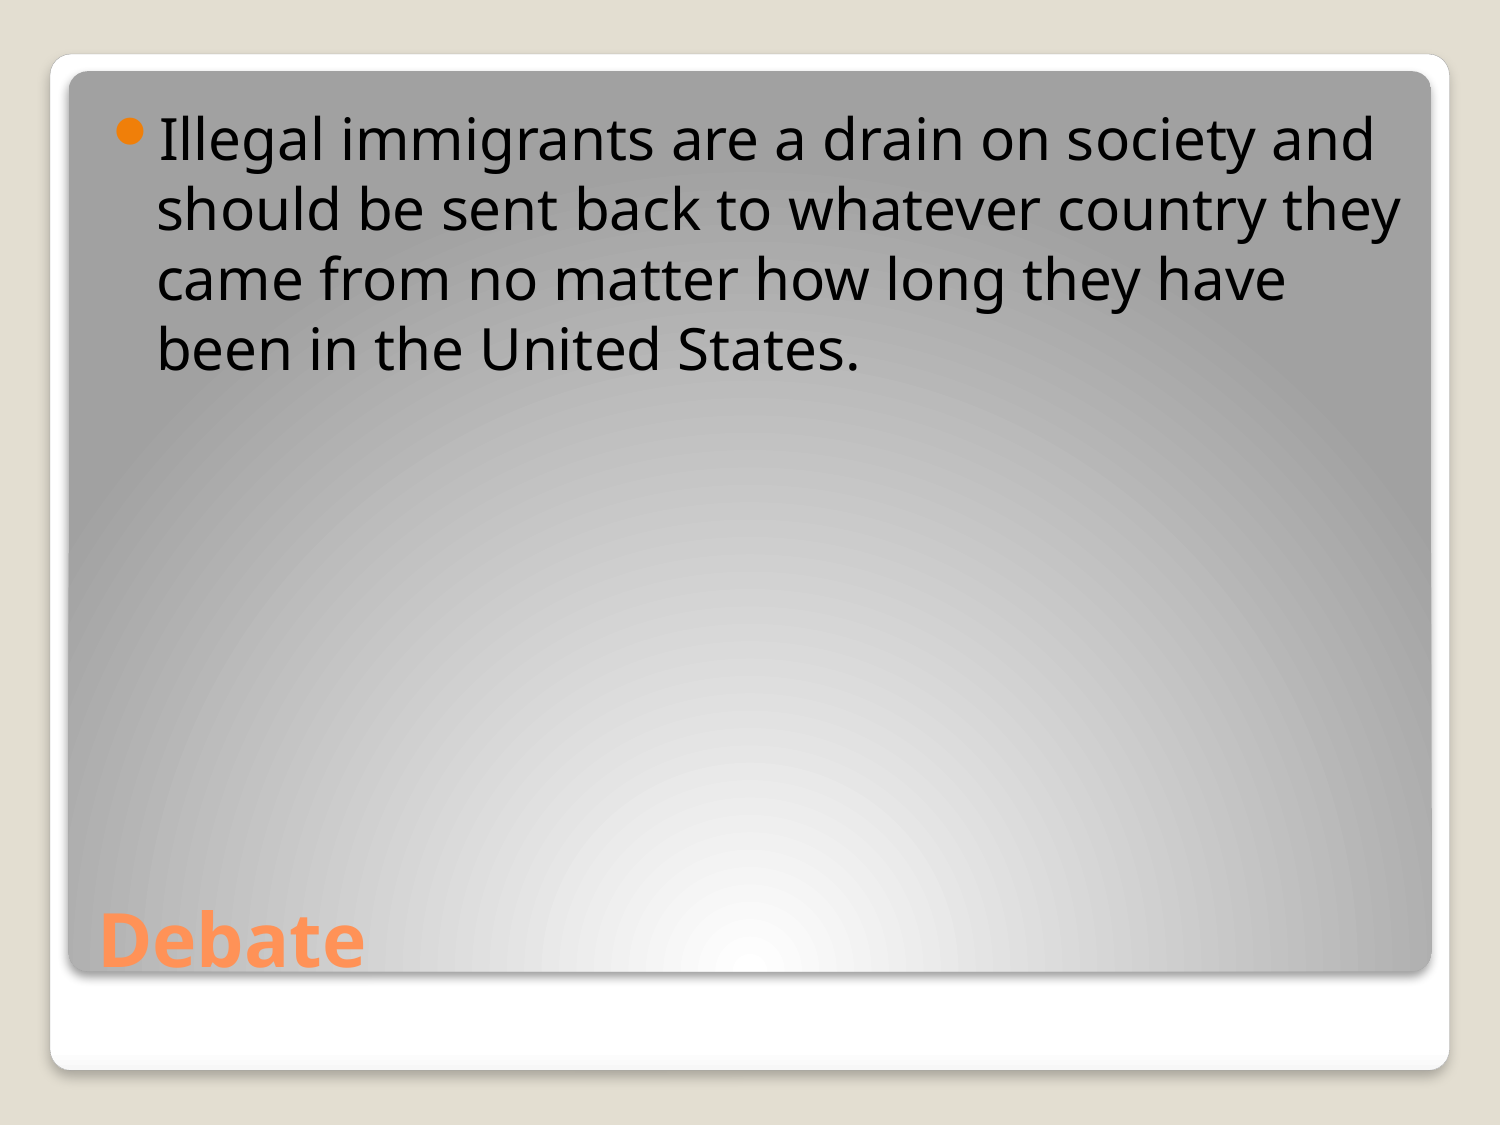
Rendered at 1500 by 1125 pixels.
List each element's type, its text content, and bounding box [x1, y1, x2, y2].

list Illegal immigrants are a drain on society and should be sent back to whatever country they came from no matter how long they have been in the United States. [82, 86, 1425, 774]
title Debate [82, 817, 1425, 990]
